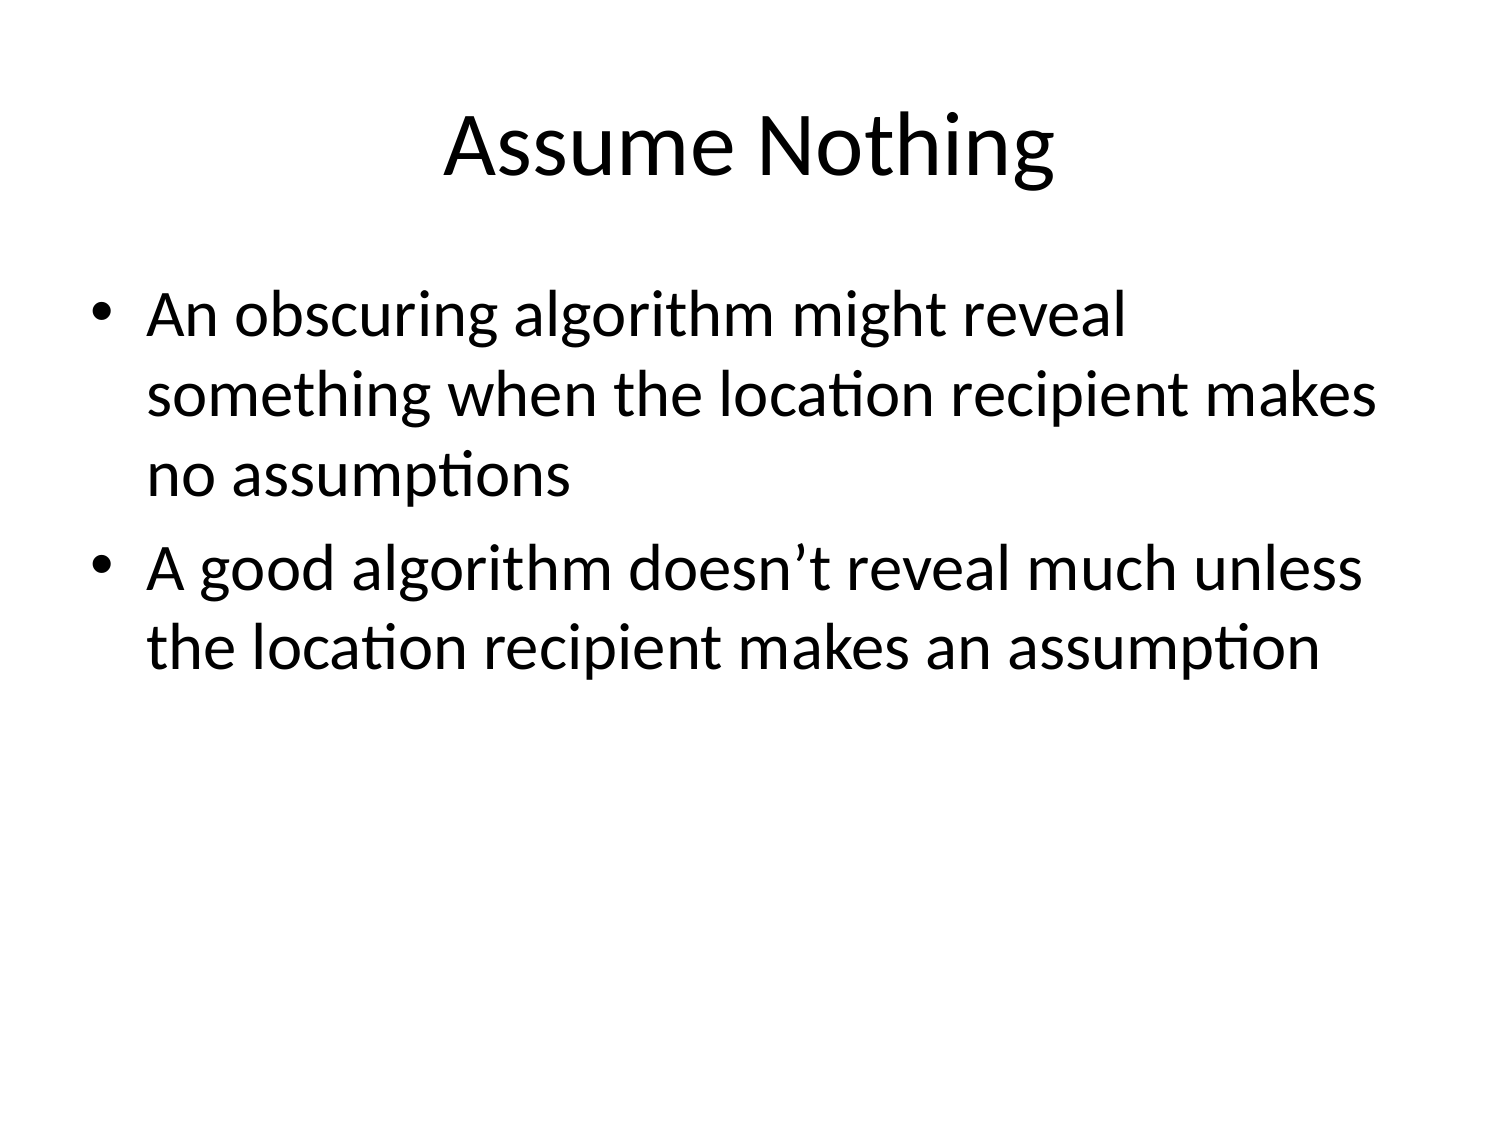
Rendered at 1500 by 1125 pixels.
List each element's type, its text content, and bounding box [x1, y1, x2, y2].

list An obscuring algorithm might reveal something when the location recipient makes no assumptions A good algorithm doesn’t reveal much unless the location recipient makes an assumption [75, 262, 1425, 1005]
title Assume Nothing [75, 45, 1425, 233]
